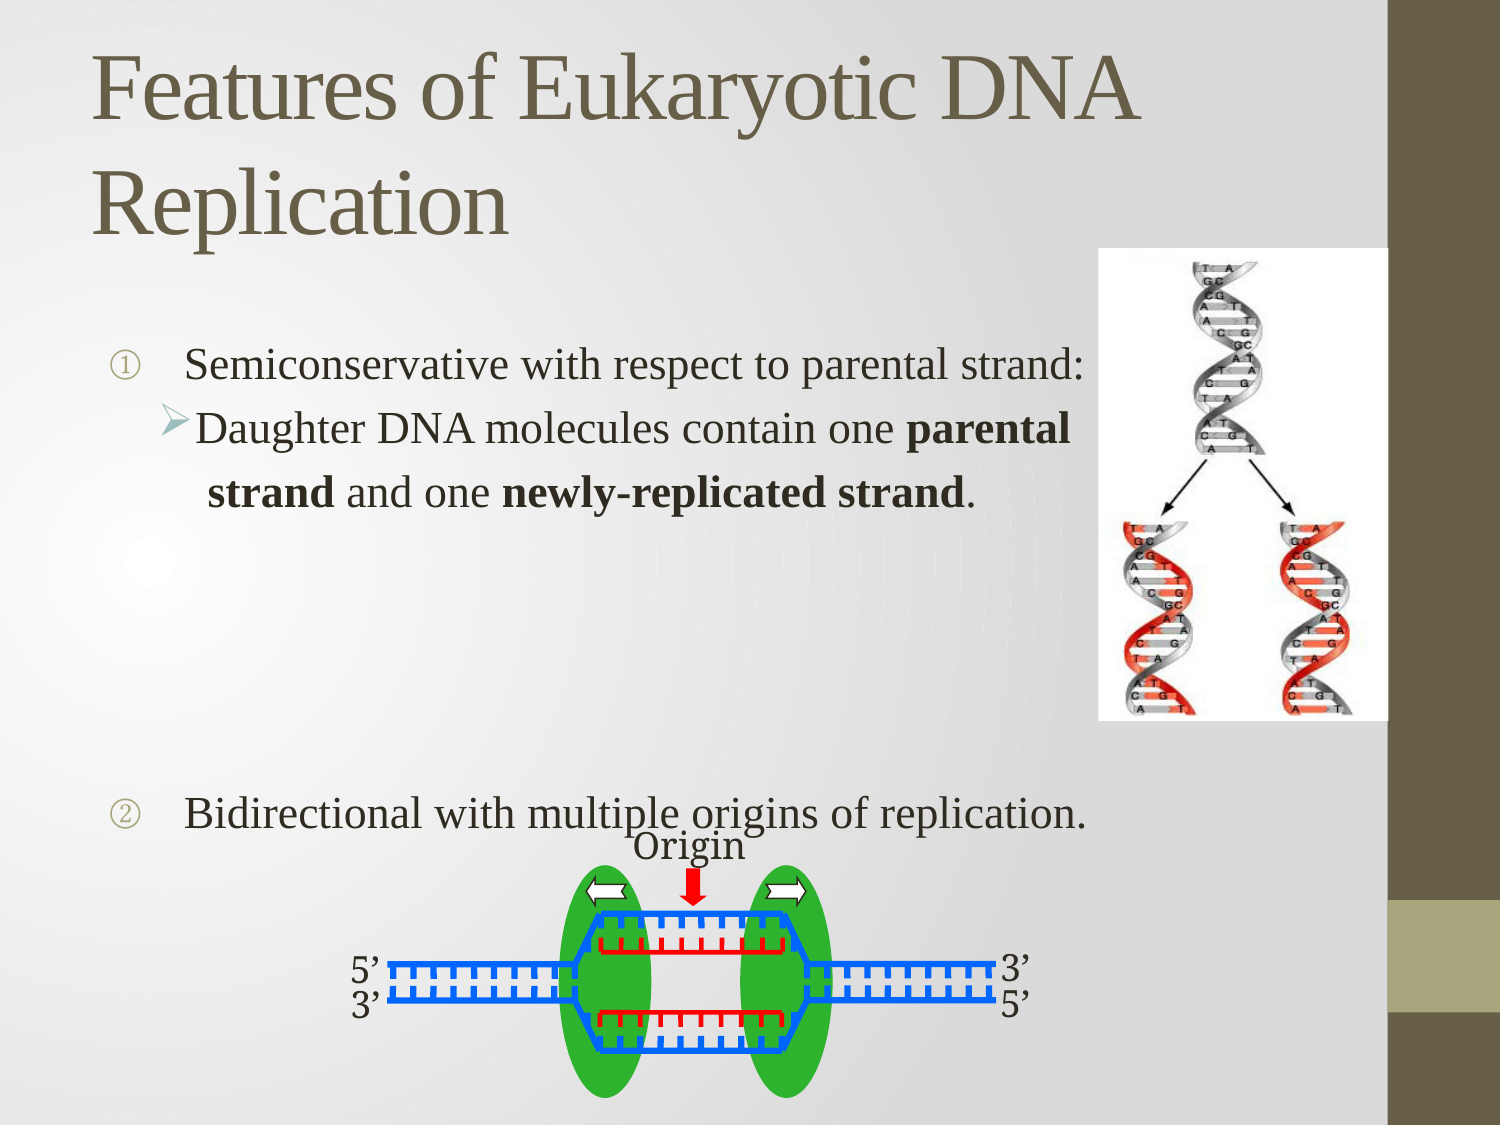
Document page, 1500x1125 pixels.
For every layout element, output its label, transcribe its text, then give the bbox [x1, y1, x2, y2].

list Semiconservative with respect to parental strand: Daughter DNA molecules contain one parental strand and one newly-replicated strand. Bidirectional with multiple origins of replication. [75, 262, 1325, 1050]
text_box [339, 813, 1042, 1099]
title Features of Eukaryotic DNA Replication [75, 45, 1500, 233]
picture [1097, 247, 1389, 721]
